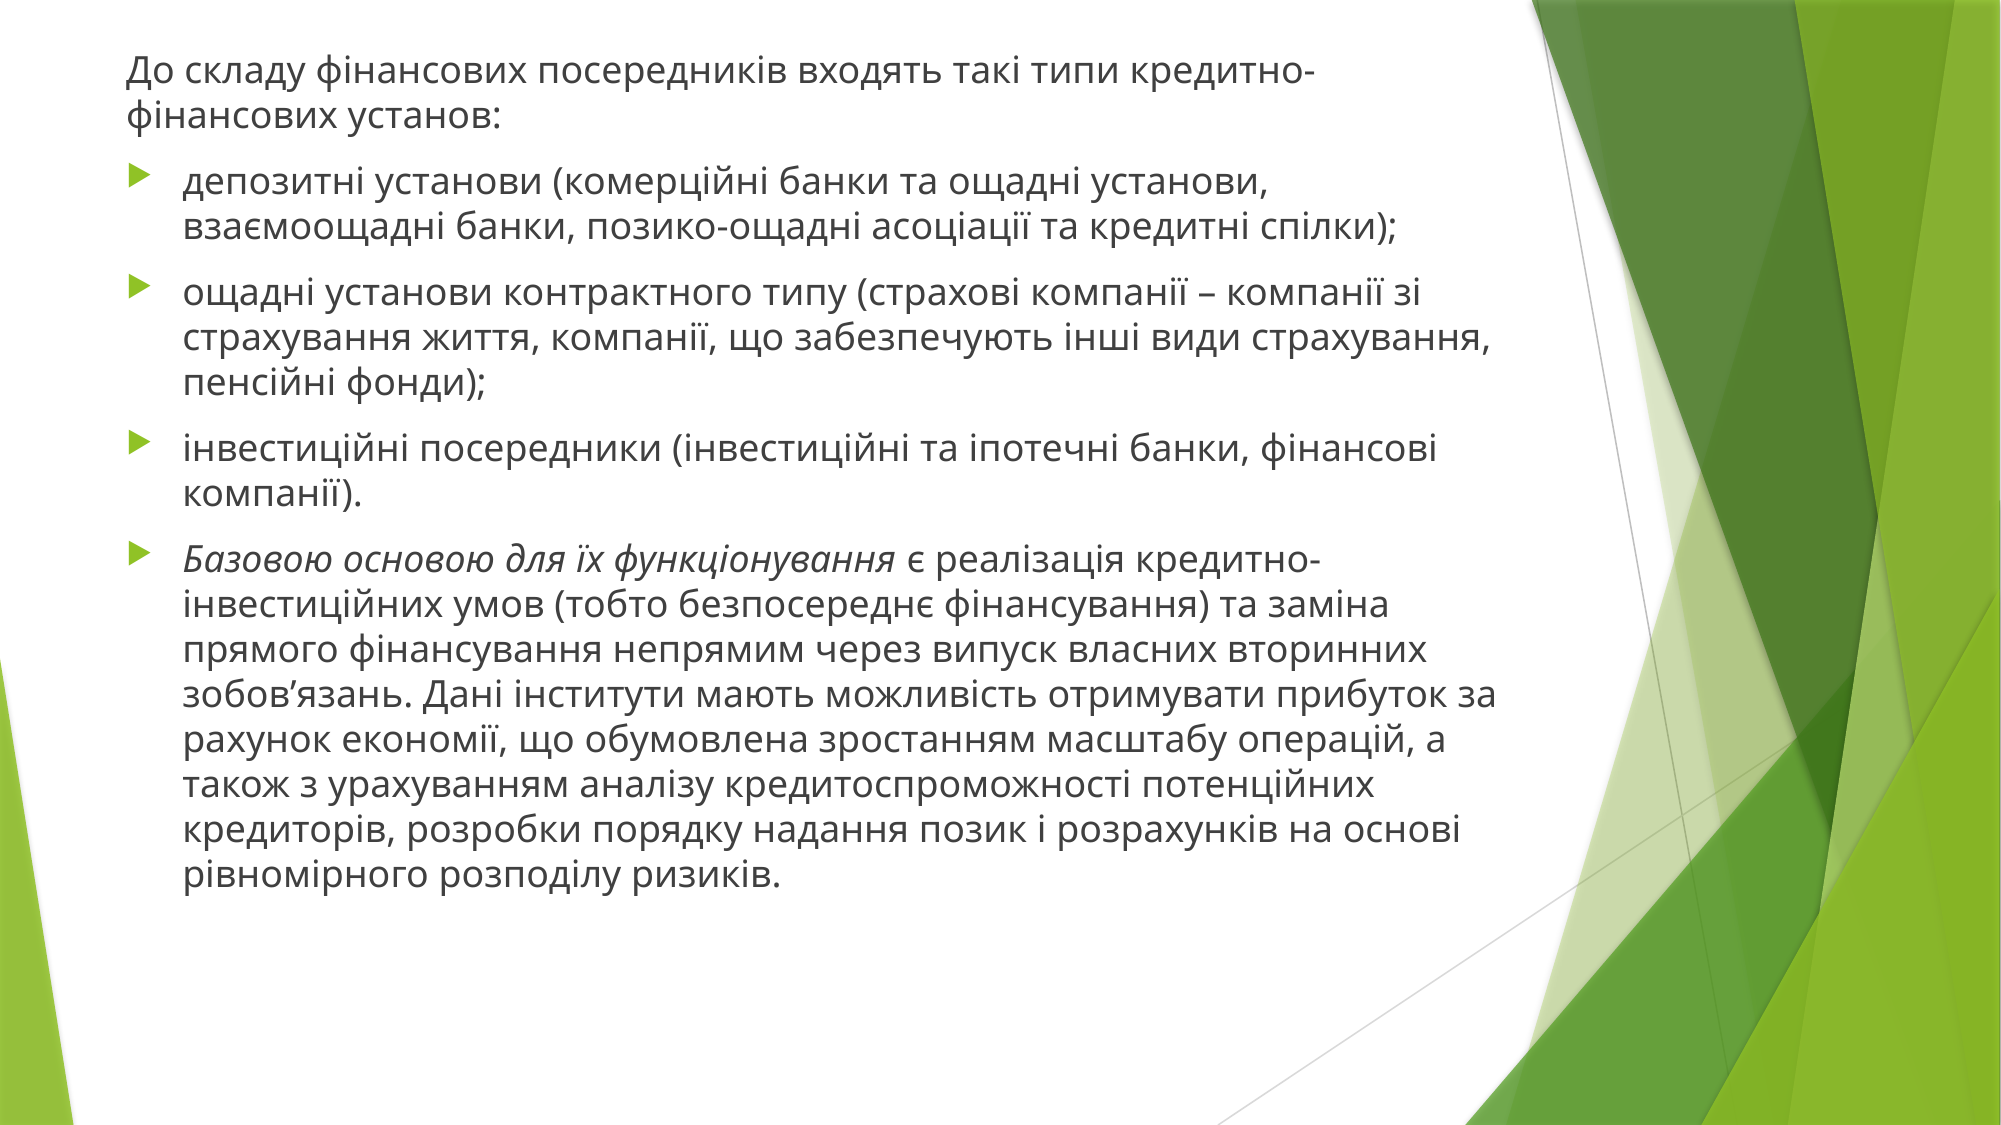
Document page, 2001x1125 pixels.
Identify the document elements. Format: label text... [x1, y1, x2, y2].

list До складу фінансових посередників входять такі типи кредитно-фінансових установ: депозитні установи (комерційні банки та ощадні установи, взаємоощадні банки, позико-ощадні асоціації та кредитні спілки); ощадні установи контрактного типу (страхові компанії – компанії зі страхування життя, компанії, що забезпечують інші види страхування, пенсійні фонди); інвестиційні посередники (інвестиційні та іпотечні банки, фінансові компанії). Базовою основою для їх функціонування є реалізація кредитно-інвестиційних умов (тобто безпосереднє фінансування) та заміна прямого фінансування непрямим через випуск власних вторинних зобов’язань. Дані інститути мають можливість отримувати прибуток за рахунок економії, що обумовлена зростанням масштабу операцій, а також з урахуванням аналізу кредитоспроможності потенційних кредиторів, розробки порядку надання позик і розрахунків на основі рівномірного розподілу ризиків. [111, 38, 1522, 1036]
